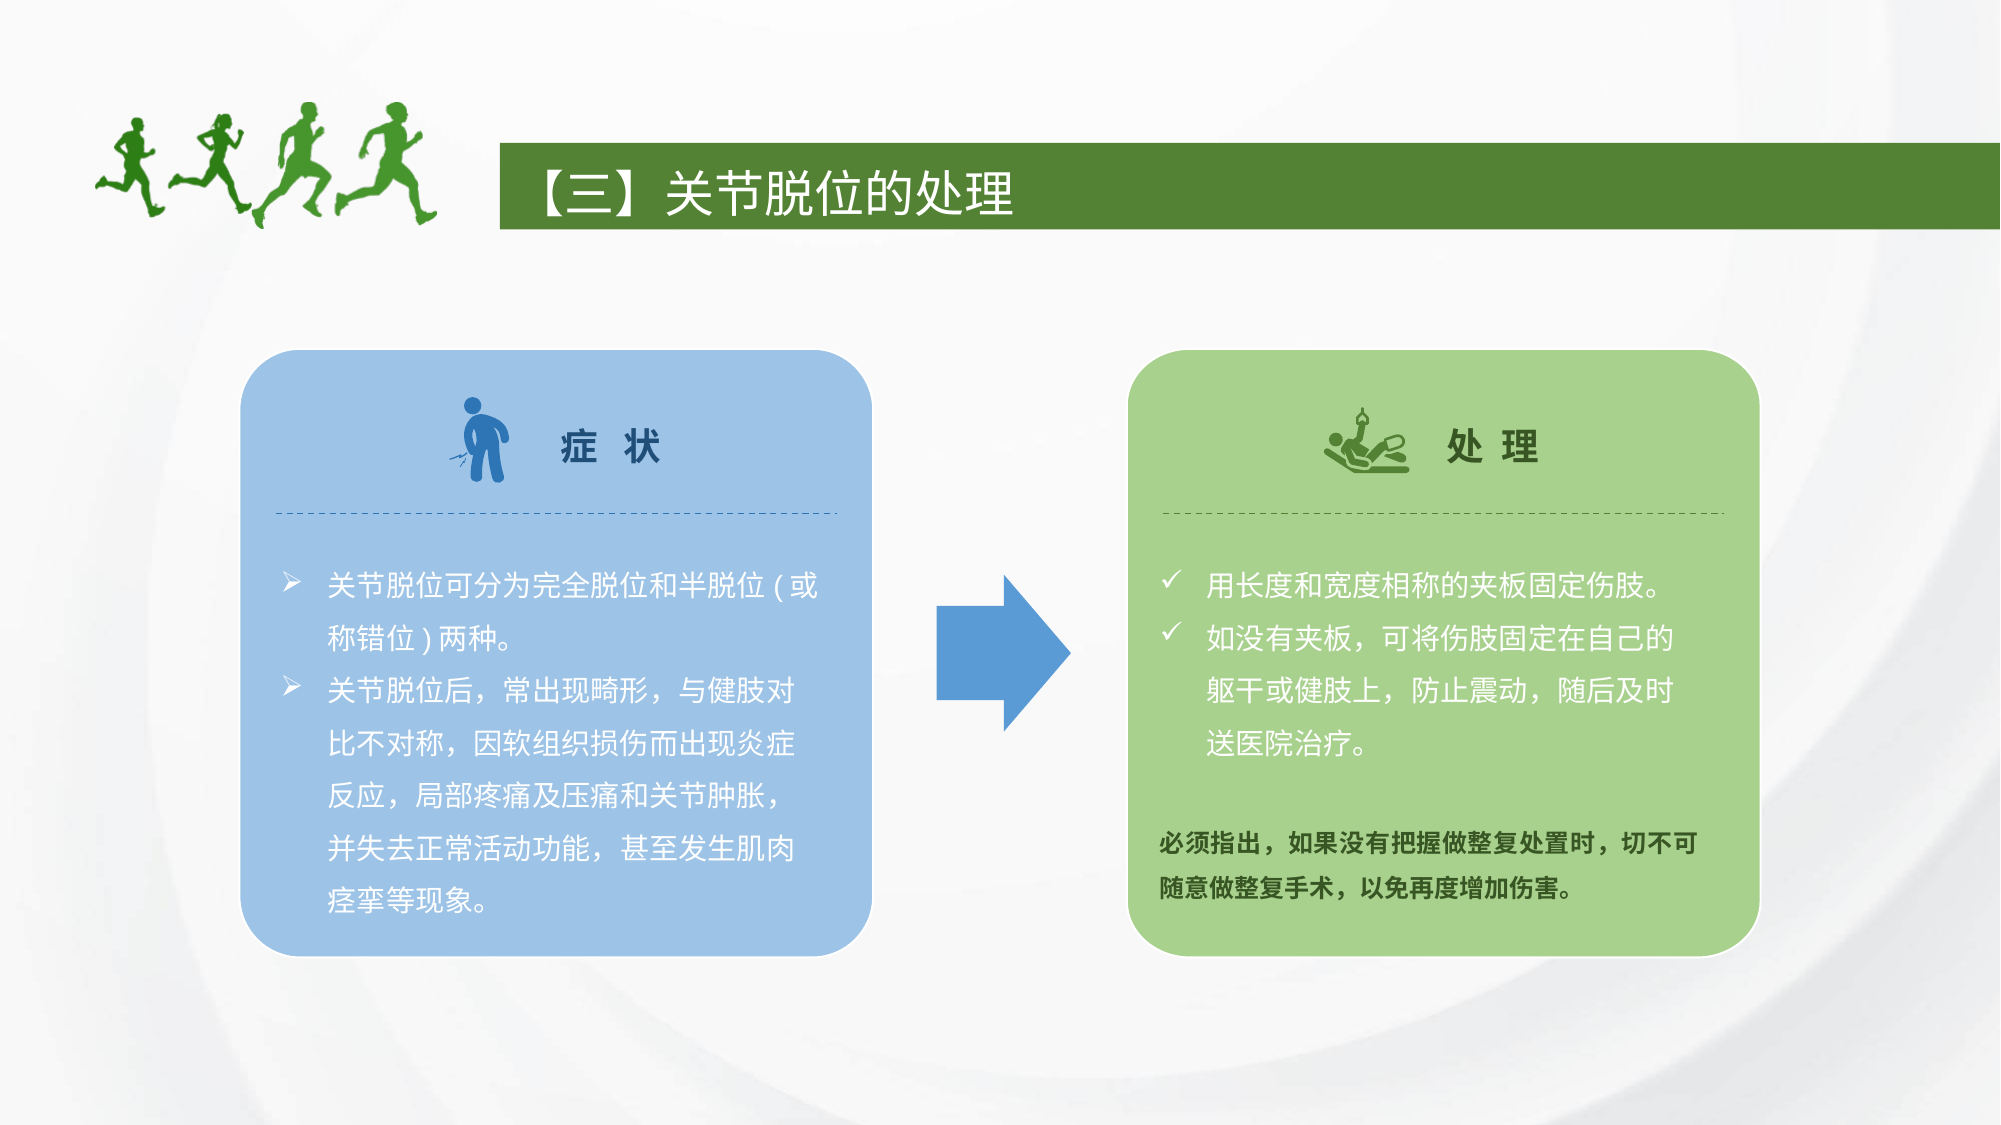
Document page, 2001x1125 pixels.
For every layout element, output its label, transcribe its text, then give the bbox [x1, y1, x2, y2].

text_box [448, 396, 510, 484]
text_box 用长度和宽度相称的夹板固定伤肢。 如没有夹板，可将伤肢固定在自己的躯干或健肢上，防止震动，随后及时送医院治疗。 必须指出，如果没有把握做整复处置时，切不可随意做整复手术，以免再度增加伤害。 [1144, 542, 1714, 910]
text_box 症 状 [545, 406, 676, 476]
text_box 关节脱位可分为完全脱位和半脱位(或称错位)两种。 关节脱位后，常出现畸形，与健肢对比不对称，因软组织损伤而出现炎症反应，局部疼痛及压痛和关节肿胀，并失去正常活动功能，甚至发生肌肉痉挛等现象。 [265, 542, 835, 925]
text_box 处 理 [1432, 406, 1554, 476]
text_box [936, 574, 1071, 732]
picture [0, 0, 2001, 1125]
text_box [1125, 347, 1762, 959]
text_box 【三】关节脱位的处理 [499, 142, 2000, 230]
text_box [238, 347, 875, 959]
text_box [1323, 406, 1411, 474]
